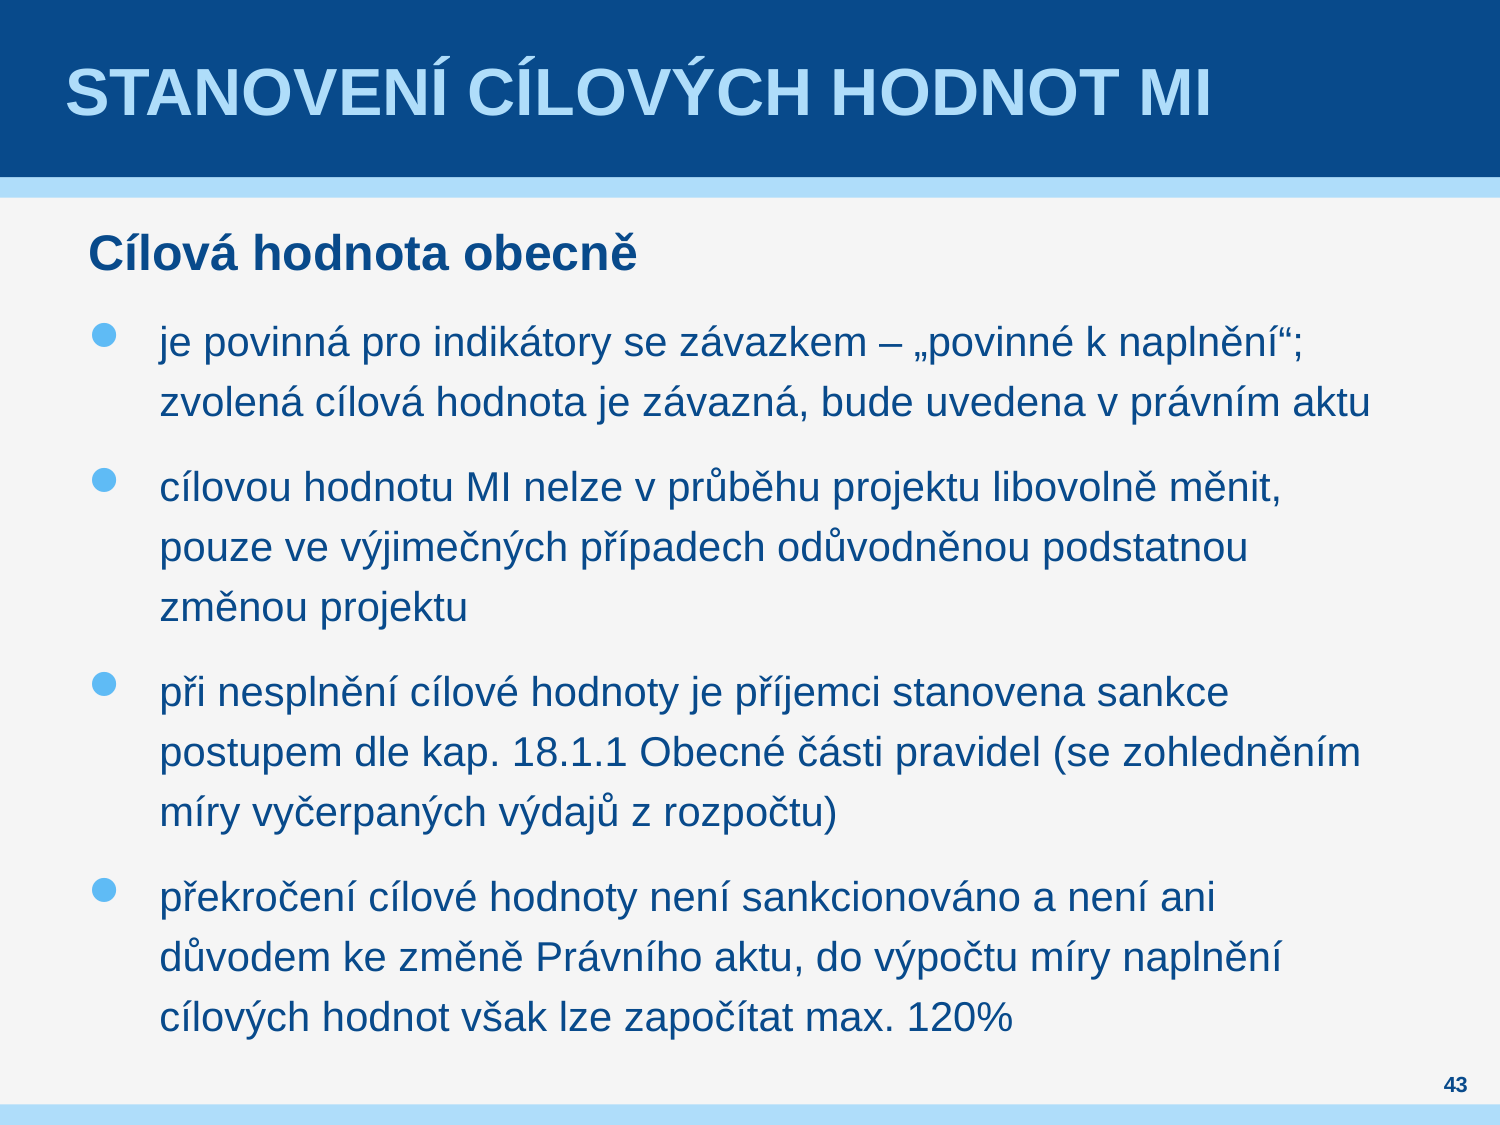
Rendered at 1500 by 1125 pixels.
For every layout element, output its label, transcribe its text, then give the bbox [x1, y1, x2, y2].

slide_number 43 [1417, 1068, 1495, 1099]
title Stanovení cílových hodnot MI [59, 0, 1441, 178]
list Cílová hodnota obecně je povinná pro indikátory se závazkem – „povinné k naplnění“; zvolená cílová hodnota je závazná, bude uvedena v právním aktu cílovou hodnotu MI nelze v průběhu projektu libovolně měnit, pouze ve výjimečných případech odůvodněnou podstatnou změnou projektu při nesplnění cílové hodnoty je příjemci stanovena sankce postupem dle kap. 18.1.1 Obecné části pravidel (se zohledněním míry vyčerpaných výdajů z rozpočtu) překročení cílové hodnoty není sankcionováno a není ani důvodem ke změně Právního aktu, do výpočtu míry naplnění cílových hodnot však lze započítat max. 120% [88, 219, 1388, 1035]
